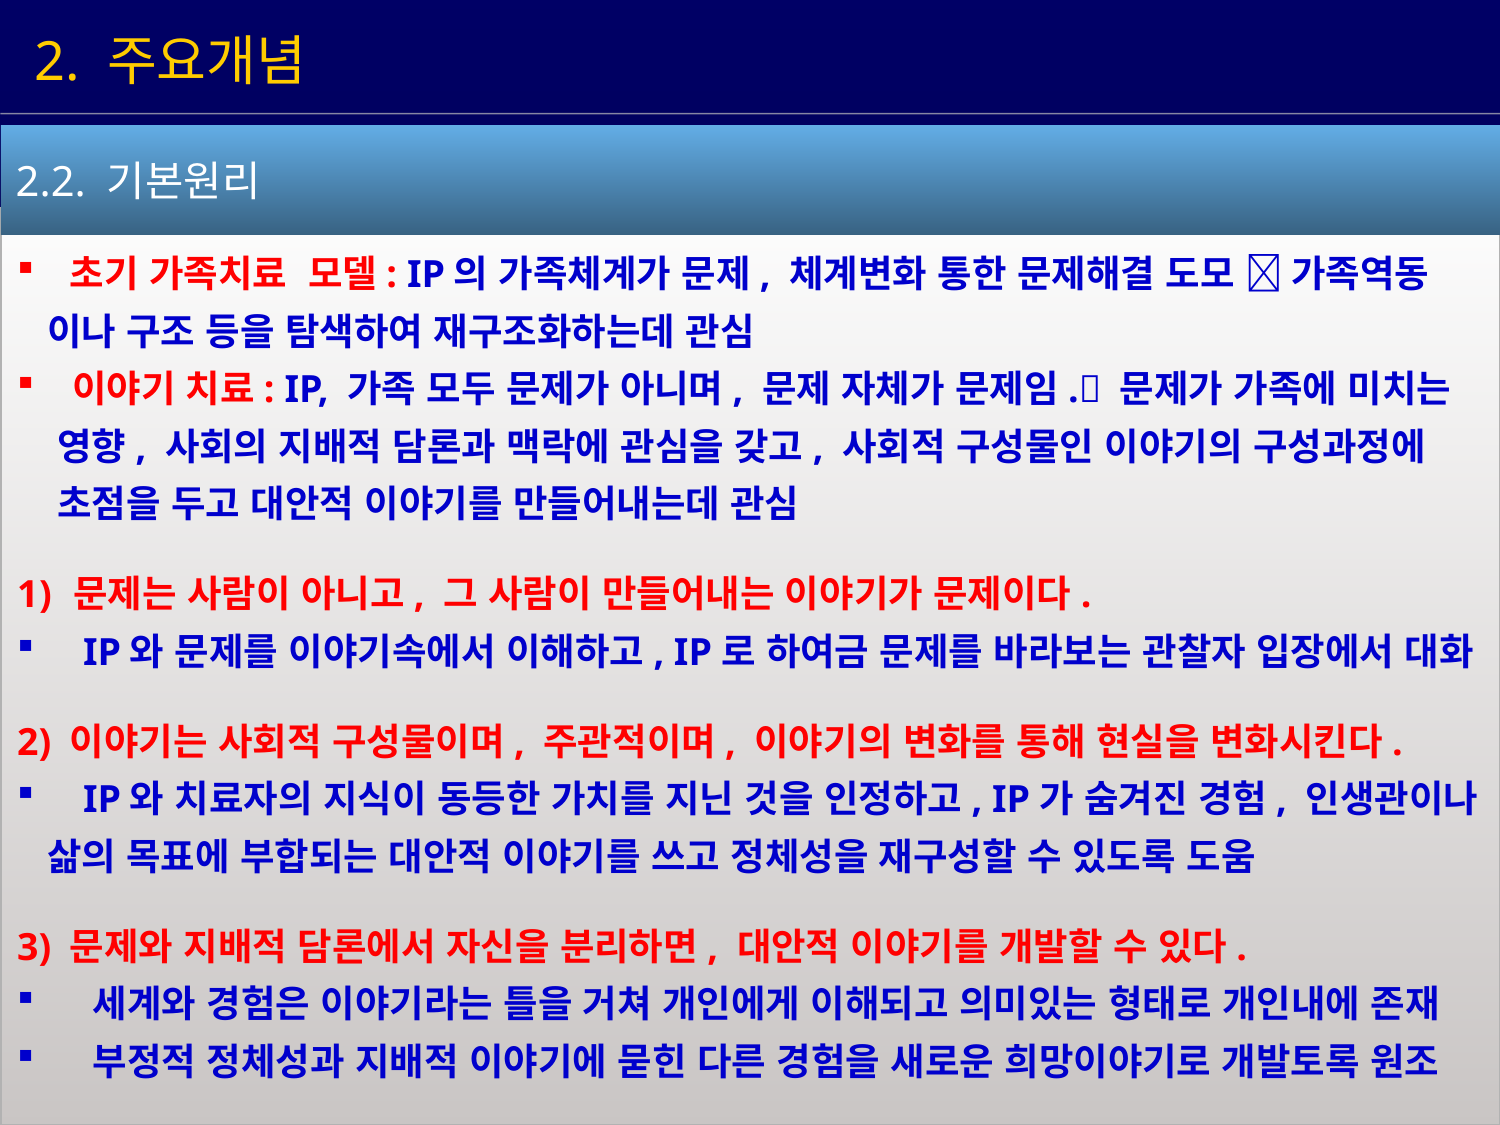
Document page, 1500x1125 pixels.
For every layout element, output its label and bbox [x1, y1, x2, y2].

text_box [0, 18, 1500, 1125]
